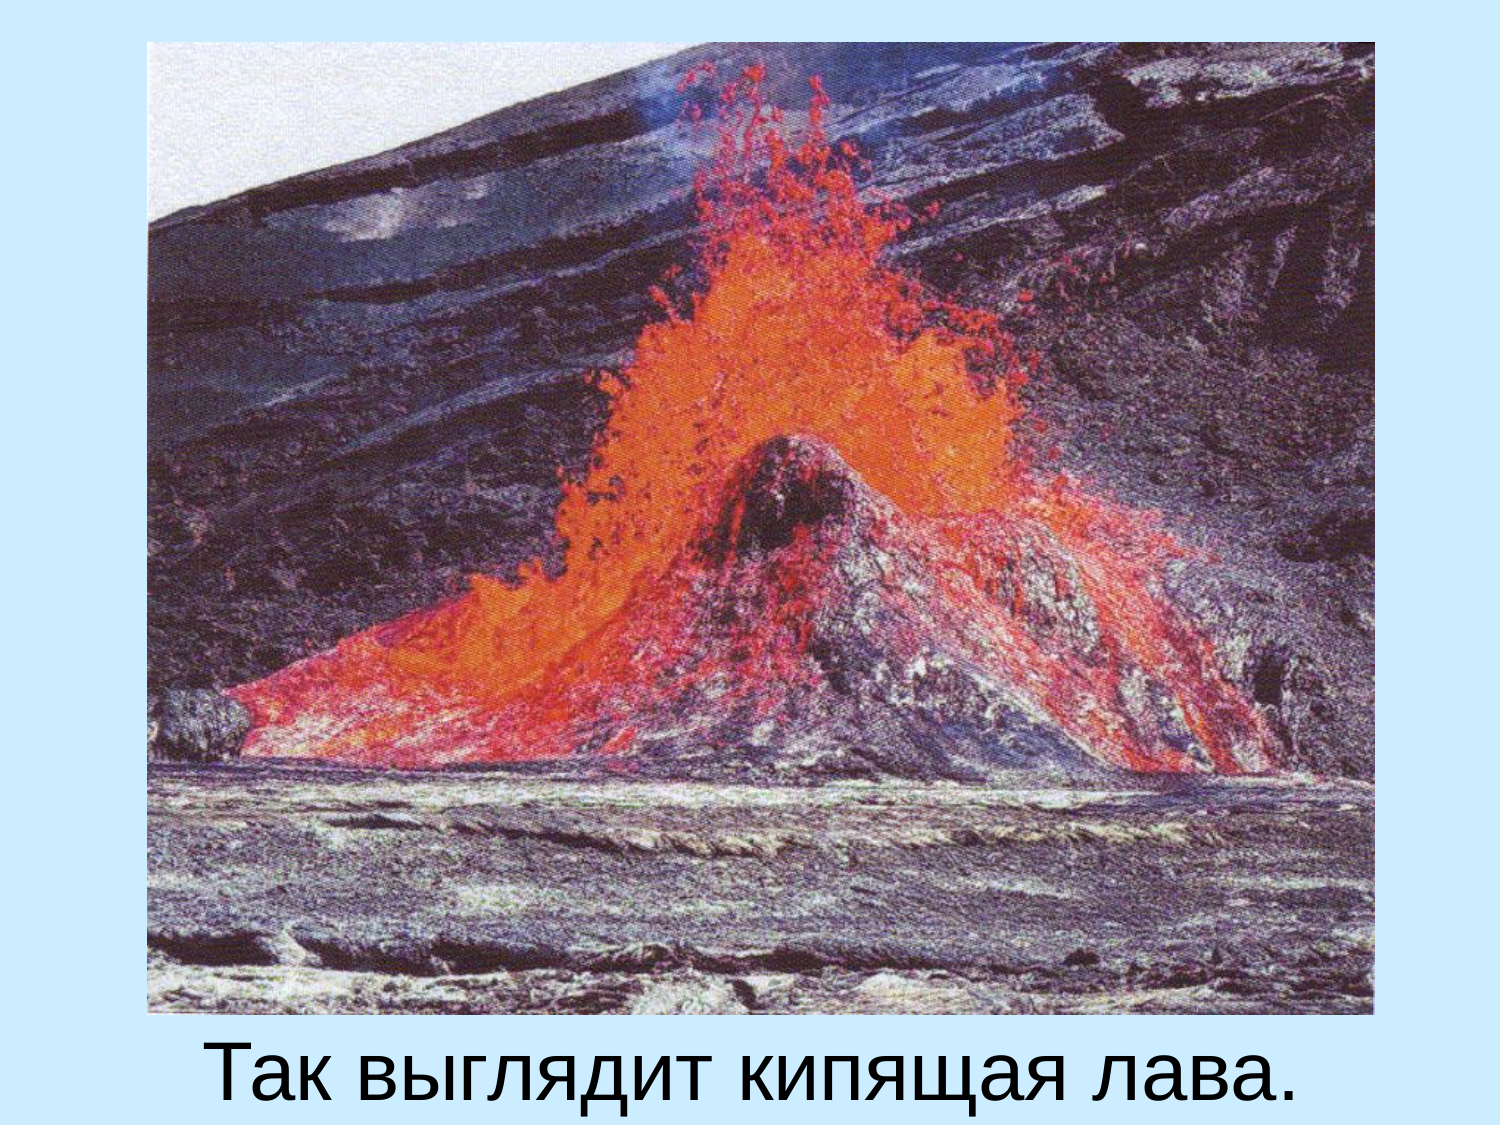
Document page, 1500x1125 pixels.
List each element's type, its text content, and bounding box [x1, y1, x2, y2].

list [147, 42, 1375, 1015]
title Так выглядит кипящая лава. [76, 999, 1428, 1125]
